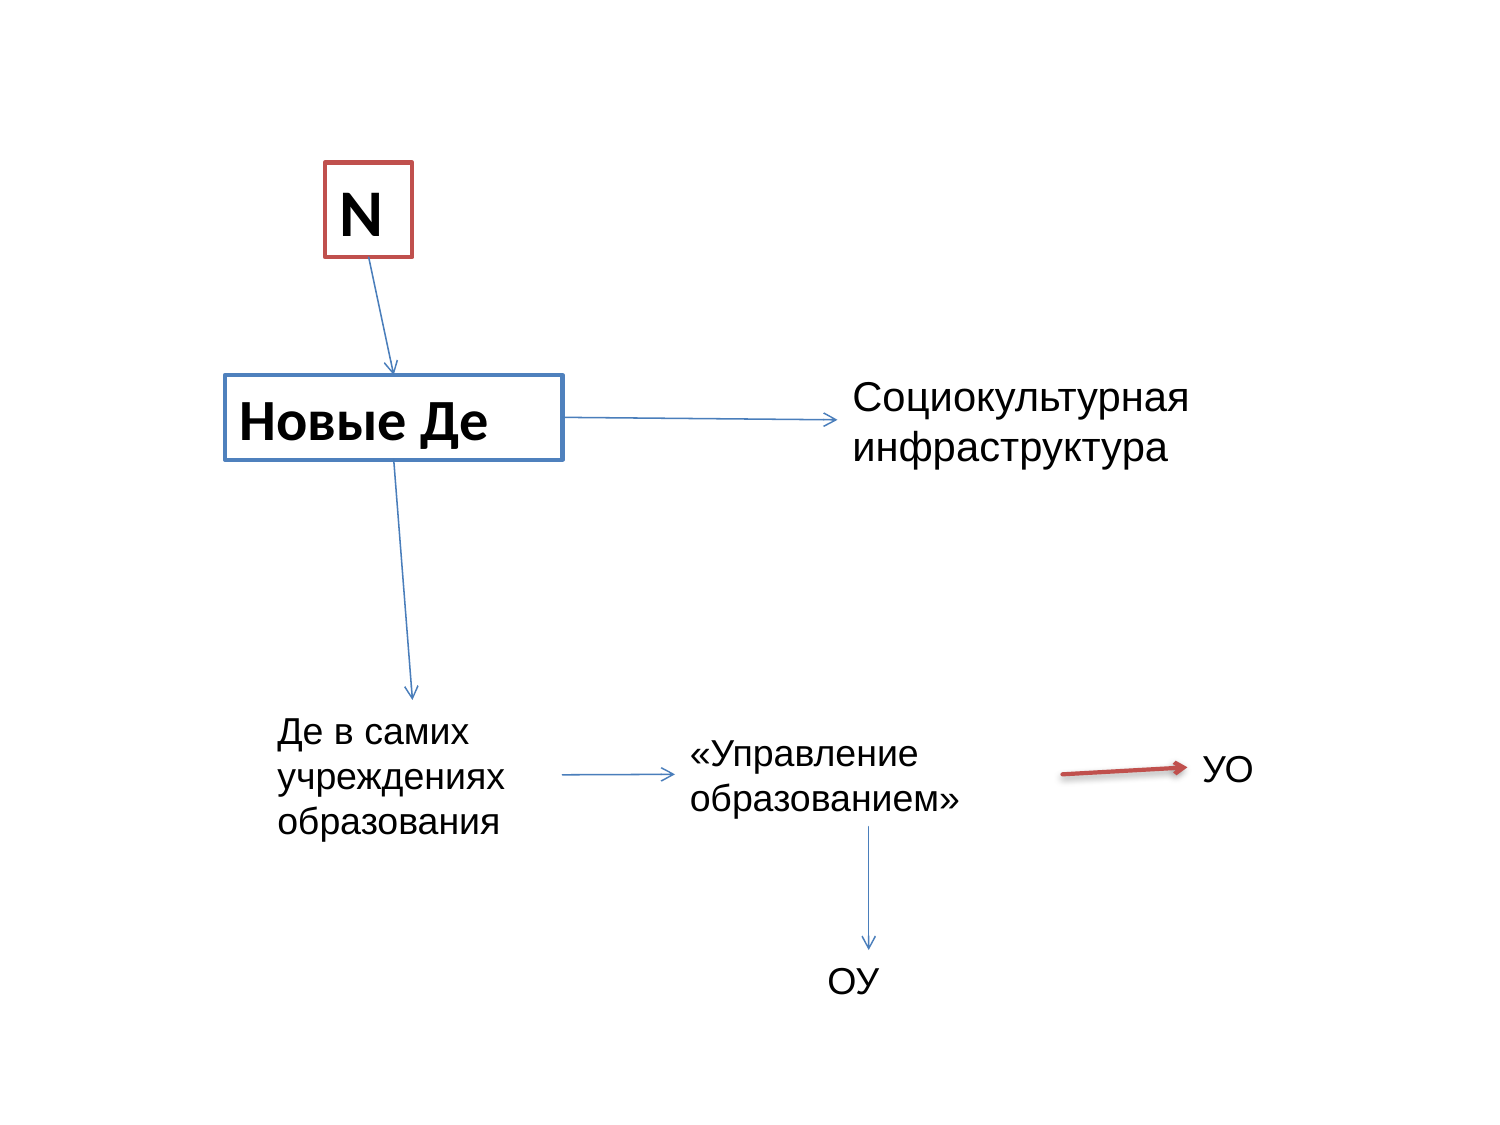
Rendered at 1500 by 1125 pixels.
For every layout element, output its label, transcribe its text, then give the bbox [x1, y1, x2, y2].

text_box ОУ [812, 949, 925, 1010]
text_box УО [1187, 737, 1350, 798]
text_box Новые Де [223, 373, 565, 462]
text_box «Управление образованием» [674, 721, 1063, 827]
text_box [393, 460, 413, 701]
text_box N [323, 160, 414, 259]
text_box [562, 417, 838, 421]
text_box Де в самих учреждениях образования [262, 699, 563, 850]
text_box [368, 258, 394, 376]
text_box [1062, 767, 1188, 776]
text_box Социокультурная инфраструктура [837, 362, 1213, 478]
